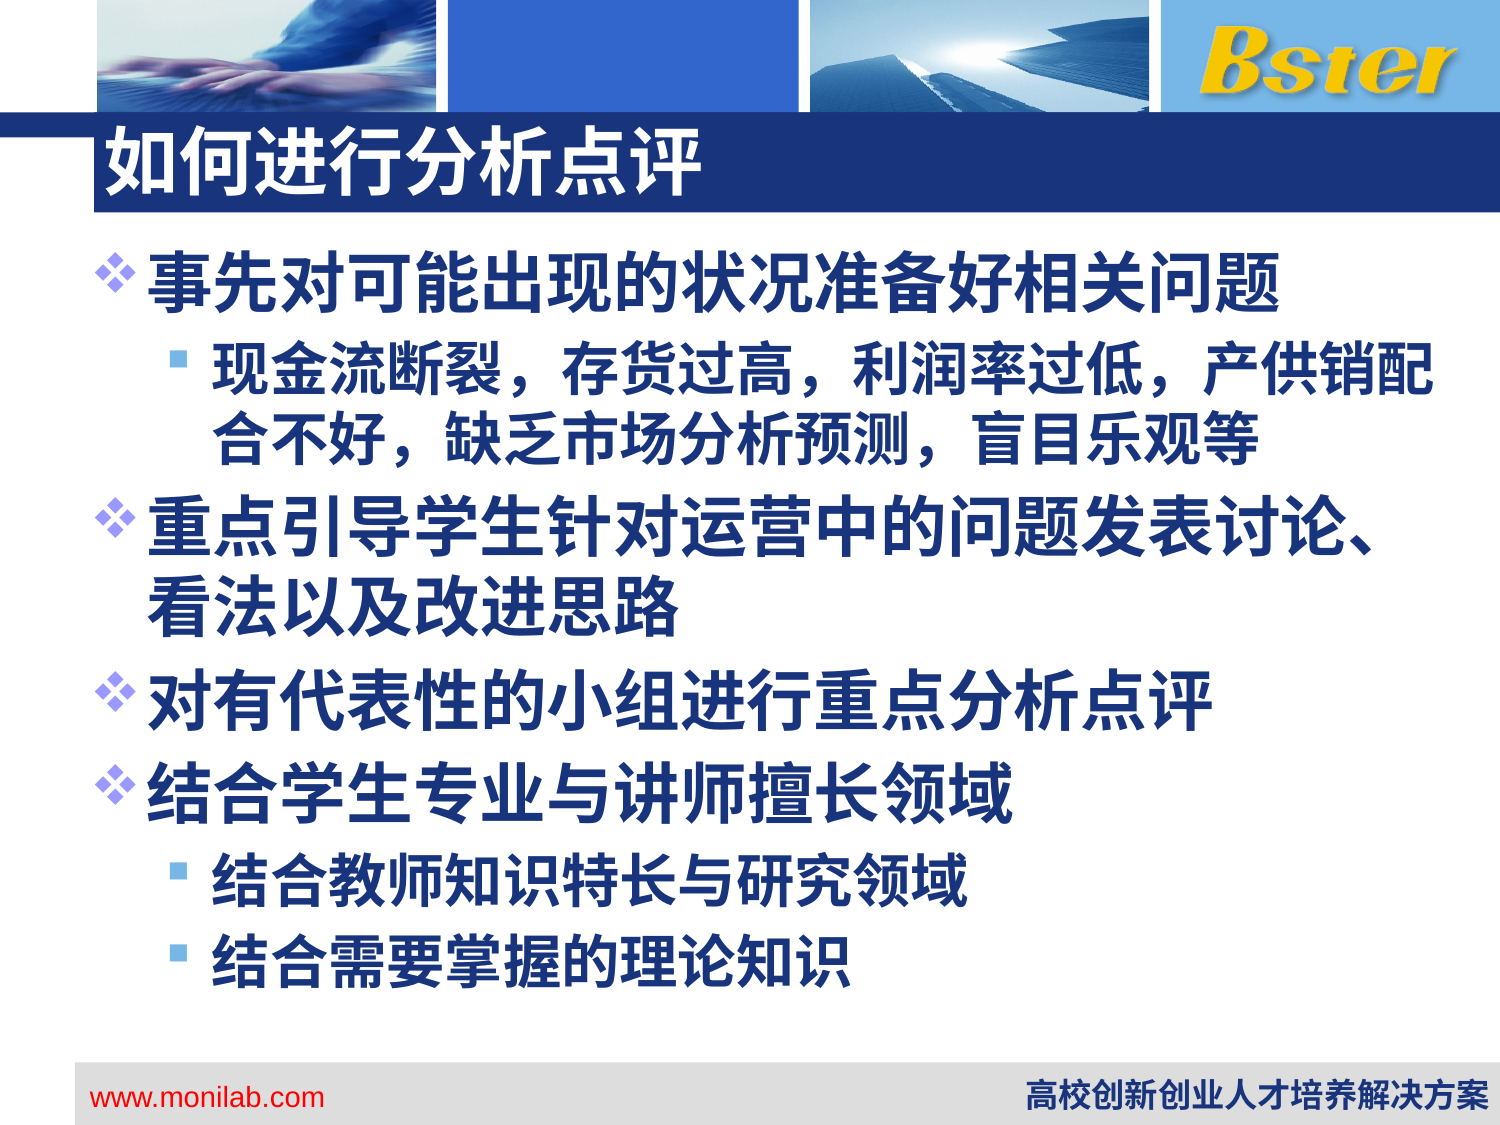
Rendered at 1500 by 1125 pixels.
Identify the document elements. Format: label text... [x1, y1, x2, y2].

picture [1199, 26, 1458, 94]
picture [97, 0, 437, 112]
title 如何进行分析点评 [88, 113, 1369, 206]
picture [810, 0, 1150, 112]
list 事先对可能出现的状况准备好相关问题 现金流断裂，存货过高，利润率过低，产供销配合不好，缺乏市场分析预测，盲目乐观等 重点引导学生针对运营中的问题发表讨论、看法以及改进思路 对有代表性的小组进行重点分析点评 结合学生专业与讲师擅长领域 结合教师知识特长与研究领域 结合需要掌握的理论知识 [74, 232, 1454, 1034]
